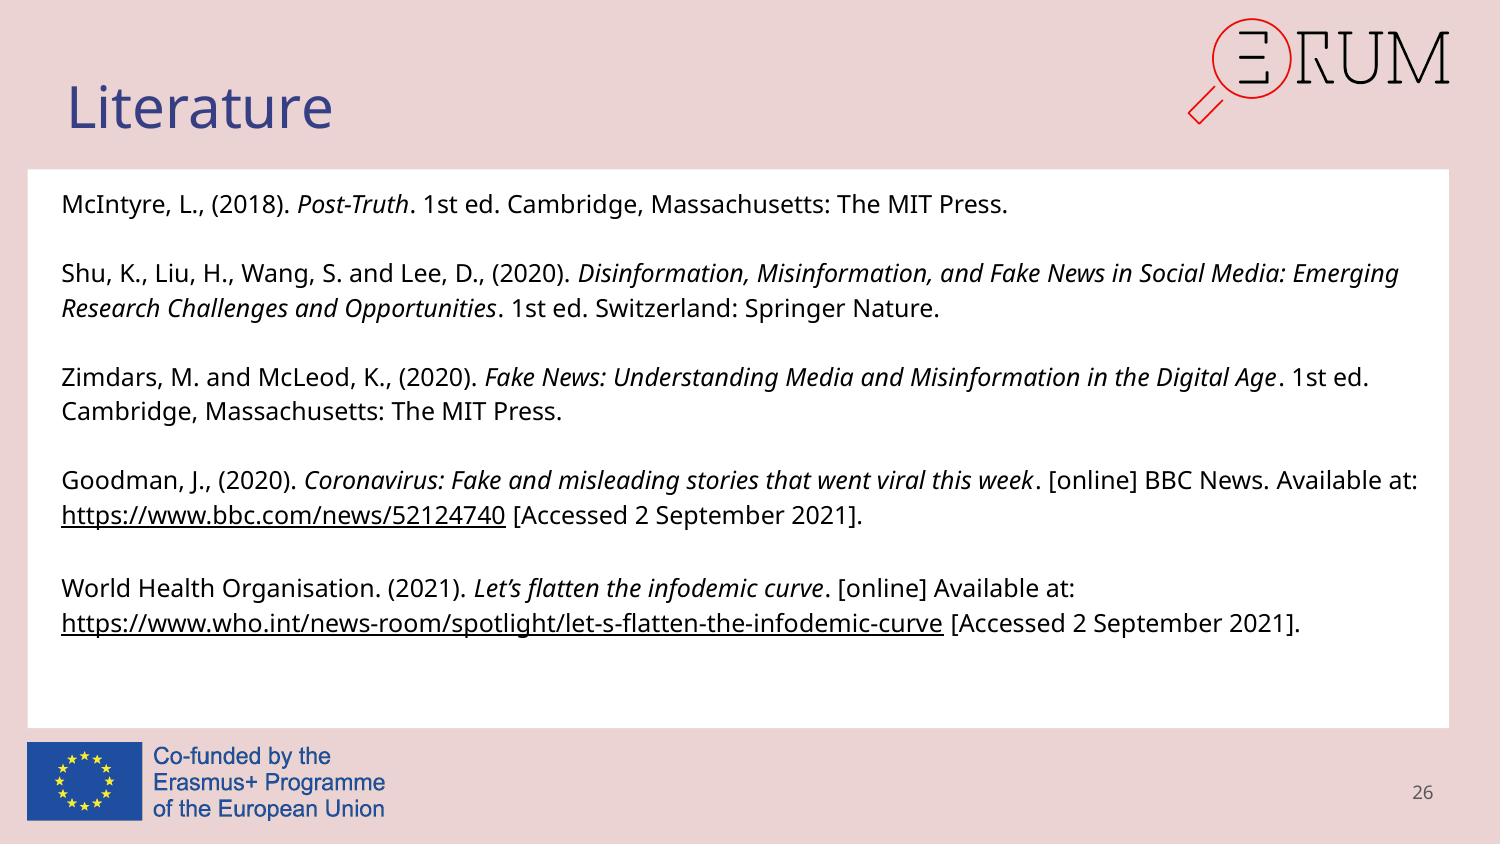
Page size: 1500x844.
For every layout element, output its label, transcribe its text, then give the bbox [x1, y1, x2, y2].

title Literature [51, 55, 1168, 150]
slide_number 26 [1358, 761, 1449, 826]
picture [27, 742, 385, 821]
picture [1136, 0, 1500, 137]
list McIntyre, L., (2018). Post-Truth. 1st ed. Cambridge, Massachusetts: The MIT Press. Shu, K., Liu, H., Wang, S. and Lee, D., (2020). Disinformation, Misinformation, and Fake News in Social Media: Emerging Research Challenges and Opportunities. 1st ed. Switzerland: Springer Nature. Zimdars, M. and McLeod, K., (2020). Fake News: Understanding Media and Misinformation in the Digital Age. 1st ed. Cambridge, Massachusetts: The MIT Press. Goodman, J., (2020). Coronavirus: Fake and misleading stories that went viral this week. [online] BBC News. Available at: https://www.bbc.com/news/52124740 [Accessed 2 September 2021]. World Health Organisation. (2021). Let’s flatten the infodemic curve. [online] Available at: https://www.who.int/news-room/spotlight/let-s-flatten-the-infodemic-curve [Accessed 2 September 2021]. [27, 169, 1449, 729]
